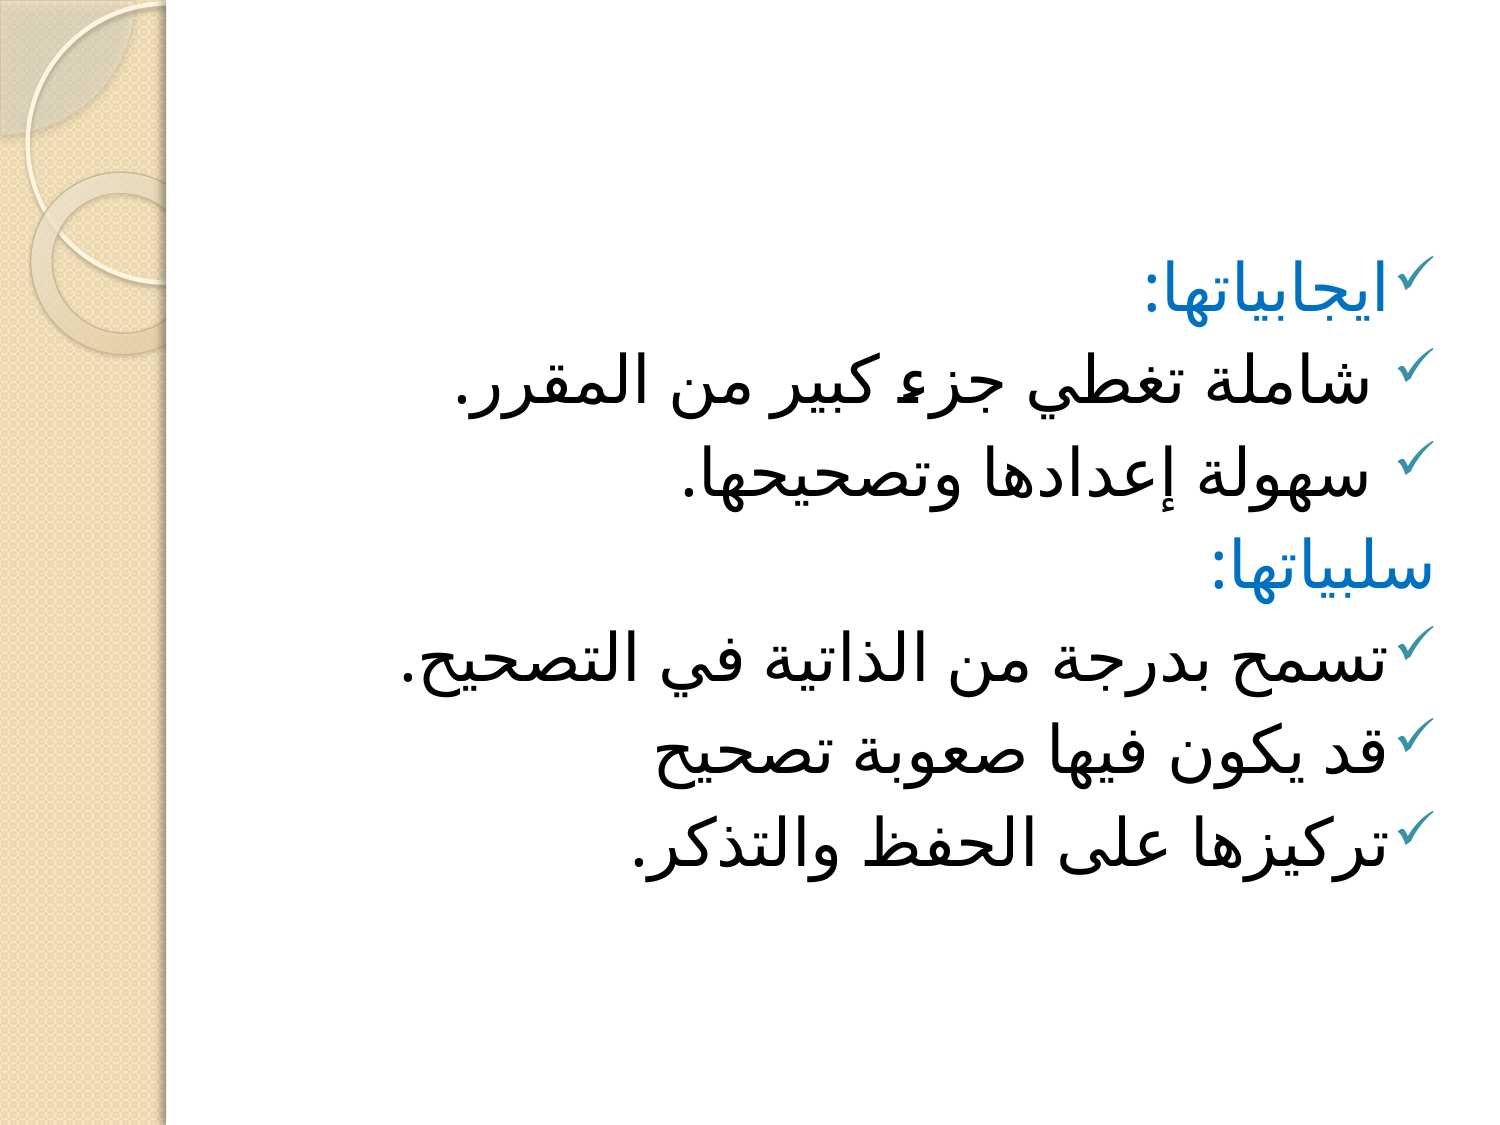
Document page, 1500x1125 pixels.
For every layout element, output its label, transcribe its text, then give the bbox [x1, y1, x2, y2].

list ايجابياتها: شاملة تغطي جزء كبير من المقرر. سهولة إعدادها وتصحيحها. سلبياتها: تسمح بدرجة من الذاتية في التصحيح. قد يكون فيها صعوبة تصحيح تركيزها على الحفظ والتذكر. [235, 237, 1466, 1025]
